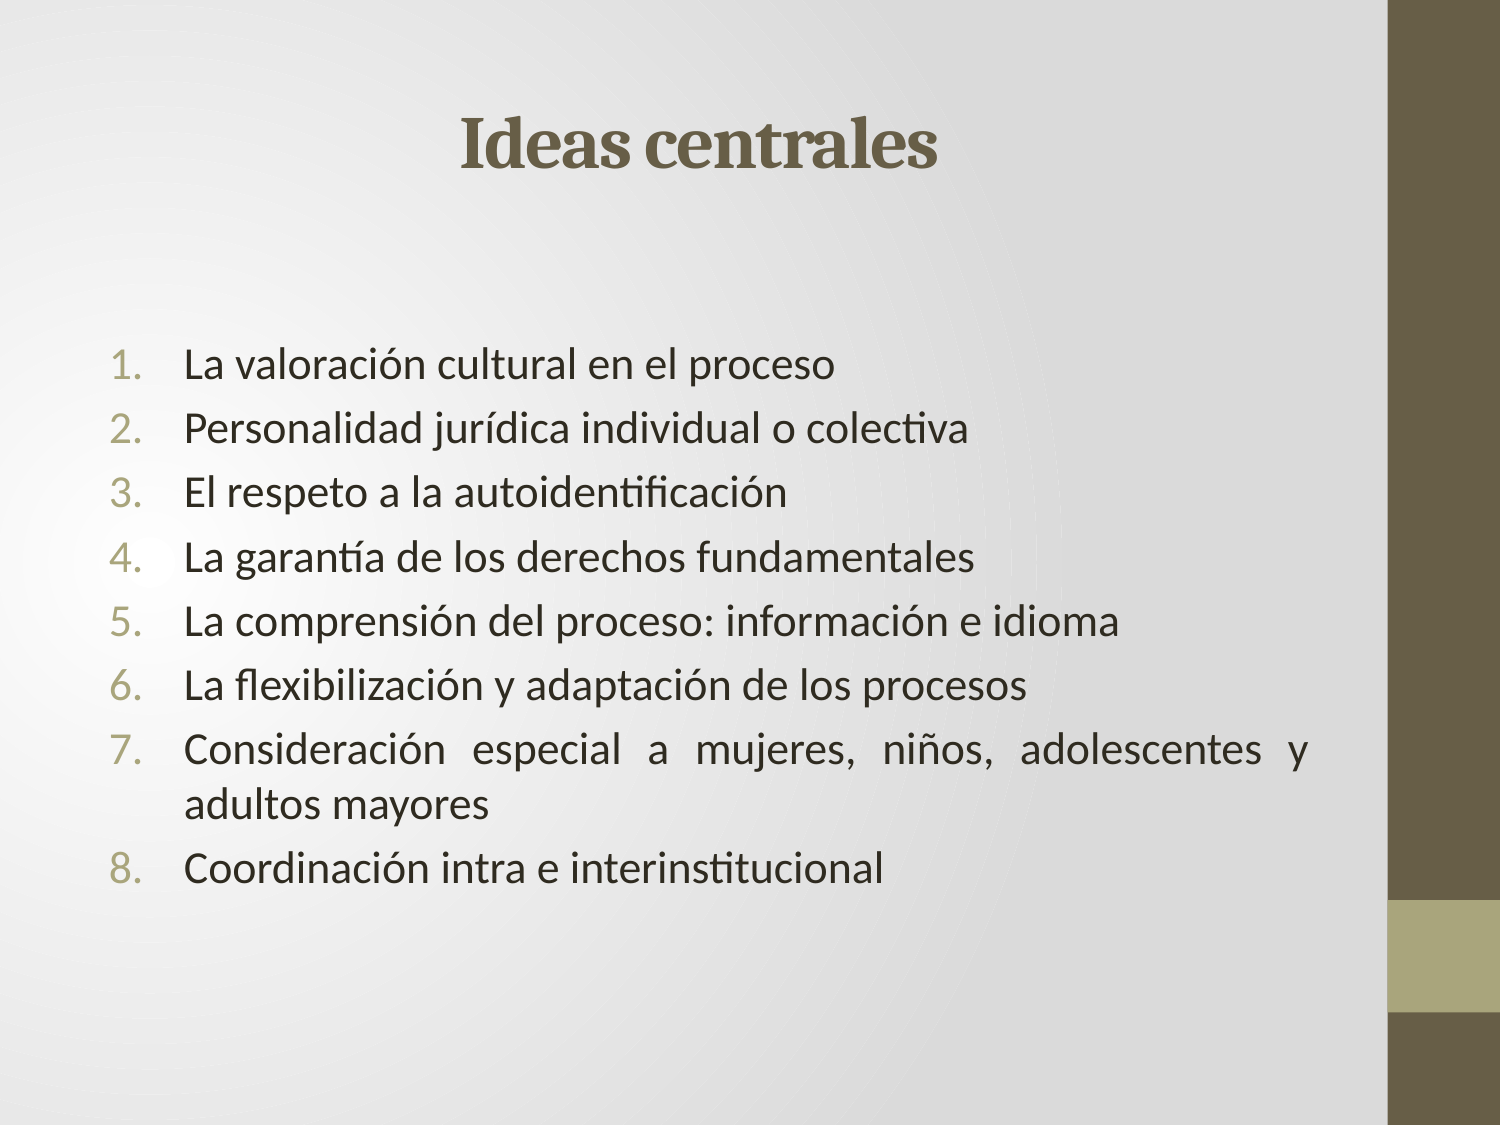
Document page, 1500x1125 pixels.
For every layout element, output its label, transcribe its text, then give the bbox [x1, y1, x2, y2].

title Ideas centrales [75, 45, 1325, 233]
list La valoración cultural en el proceso Personalidad jurídica individual o colectiva El respeto a la autoidentificación La garantía de los derechos fundamentales La comprensión del proceso: información e idioma La flexibilización y adaptación de los procesos Consideración especial a mujeres, niños, adolescentes y adultos mayores Coordinación intra e interinstitucional [75, 262, 1325, 1050]
